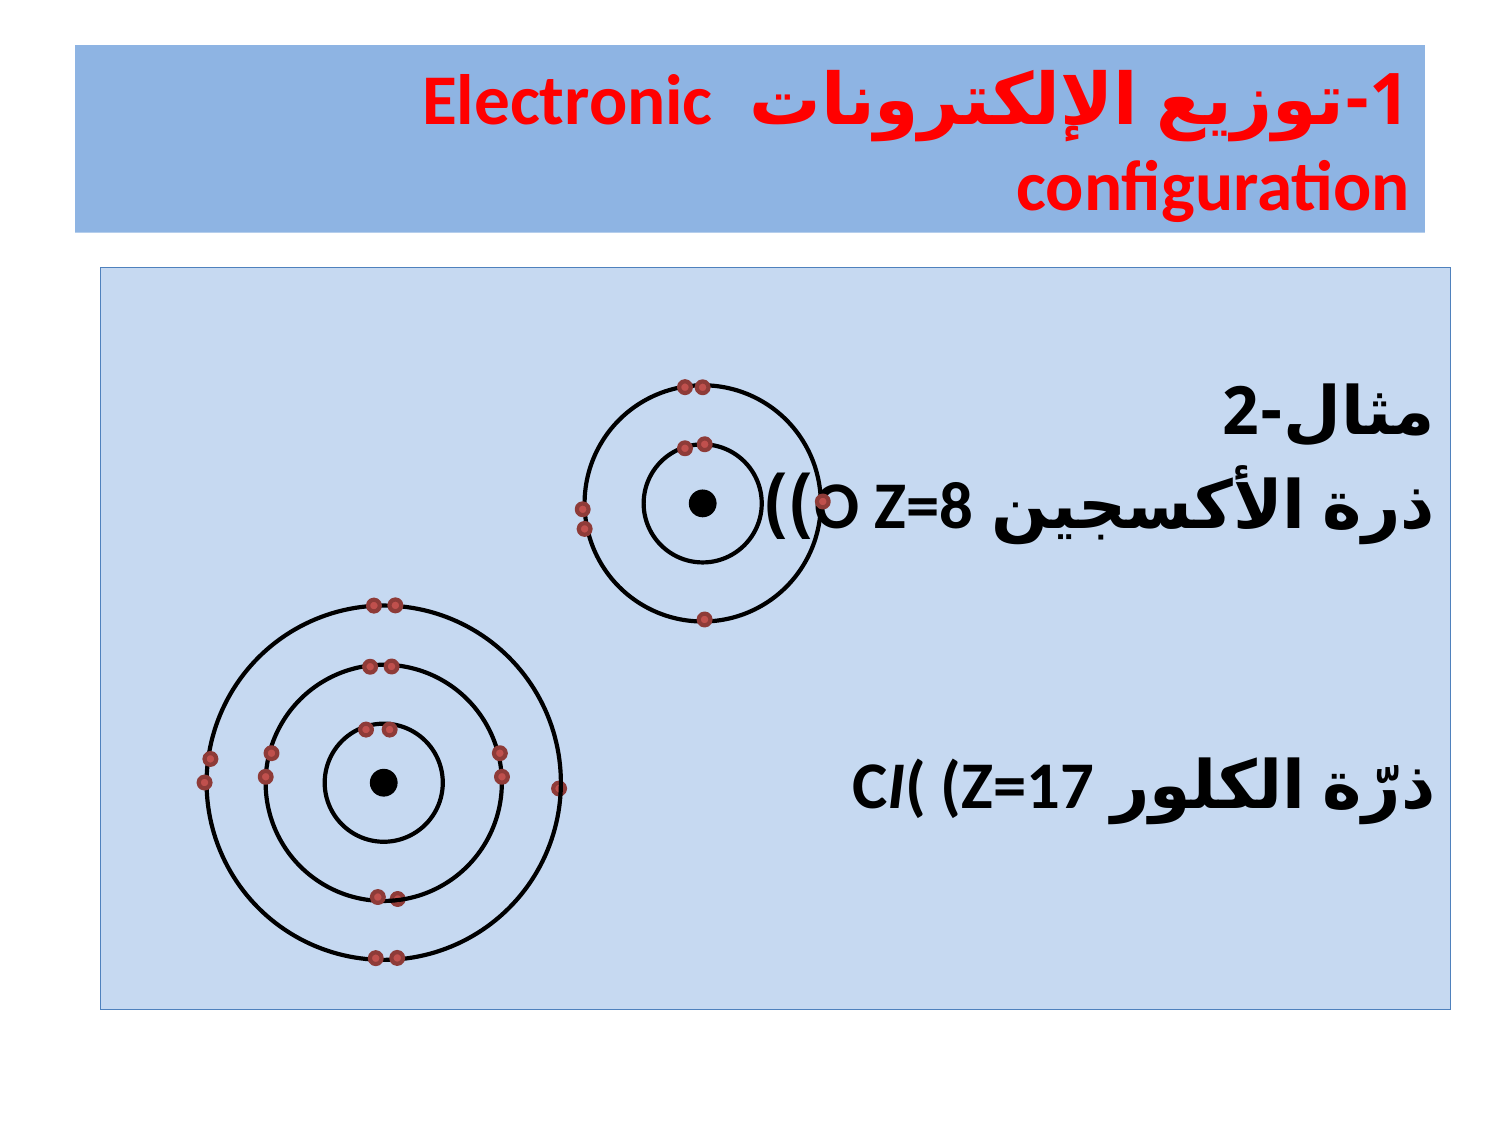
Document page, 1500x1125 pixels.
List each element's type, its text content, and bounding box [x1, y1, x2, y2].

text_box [198, 599, 566, 965]
title 1-توزيع الإلكترونات Electronic configuration [75, 45, 1425, 233]
list مثال-2 ذرة الأكسجين O Z=8)) ذرّة الكلور CI( (Z=17 [100, 267, 1451, 1010]
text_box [576, 380, 829, 626]
